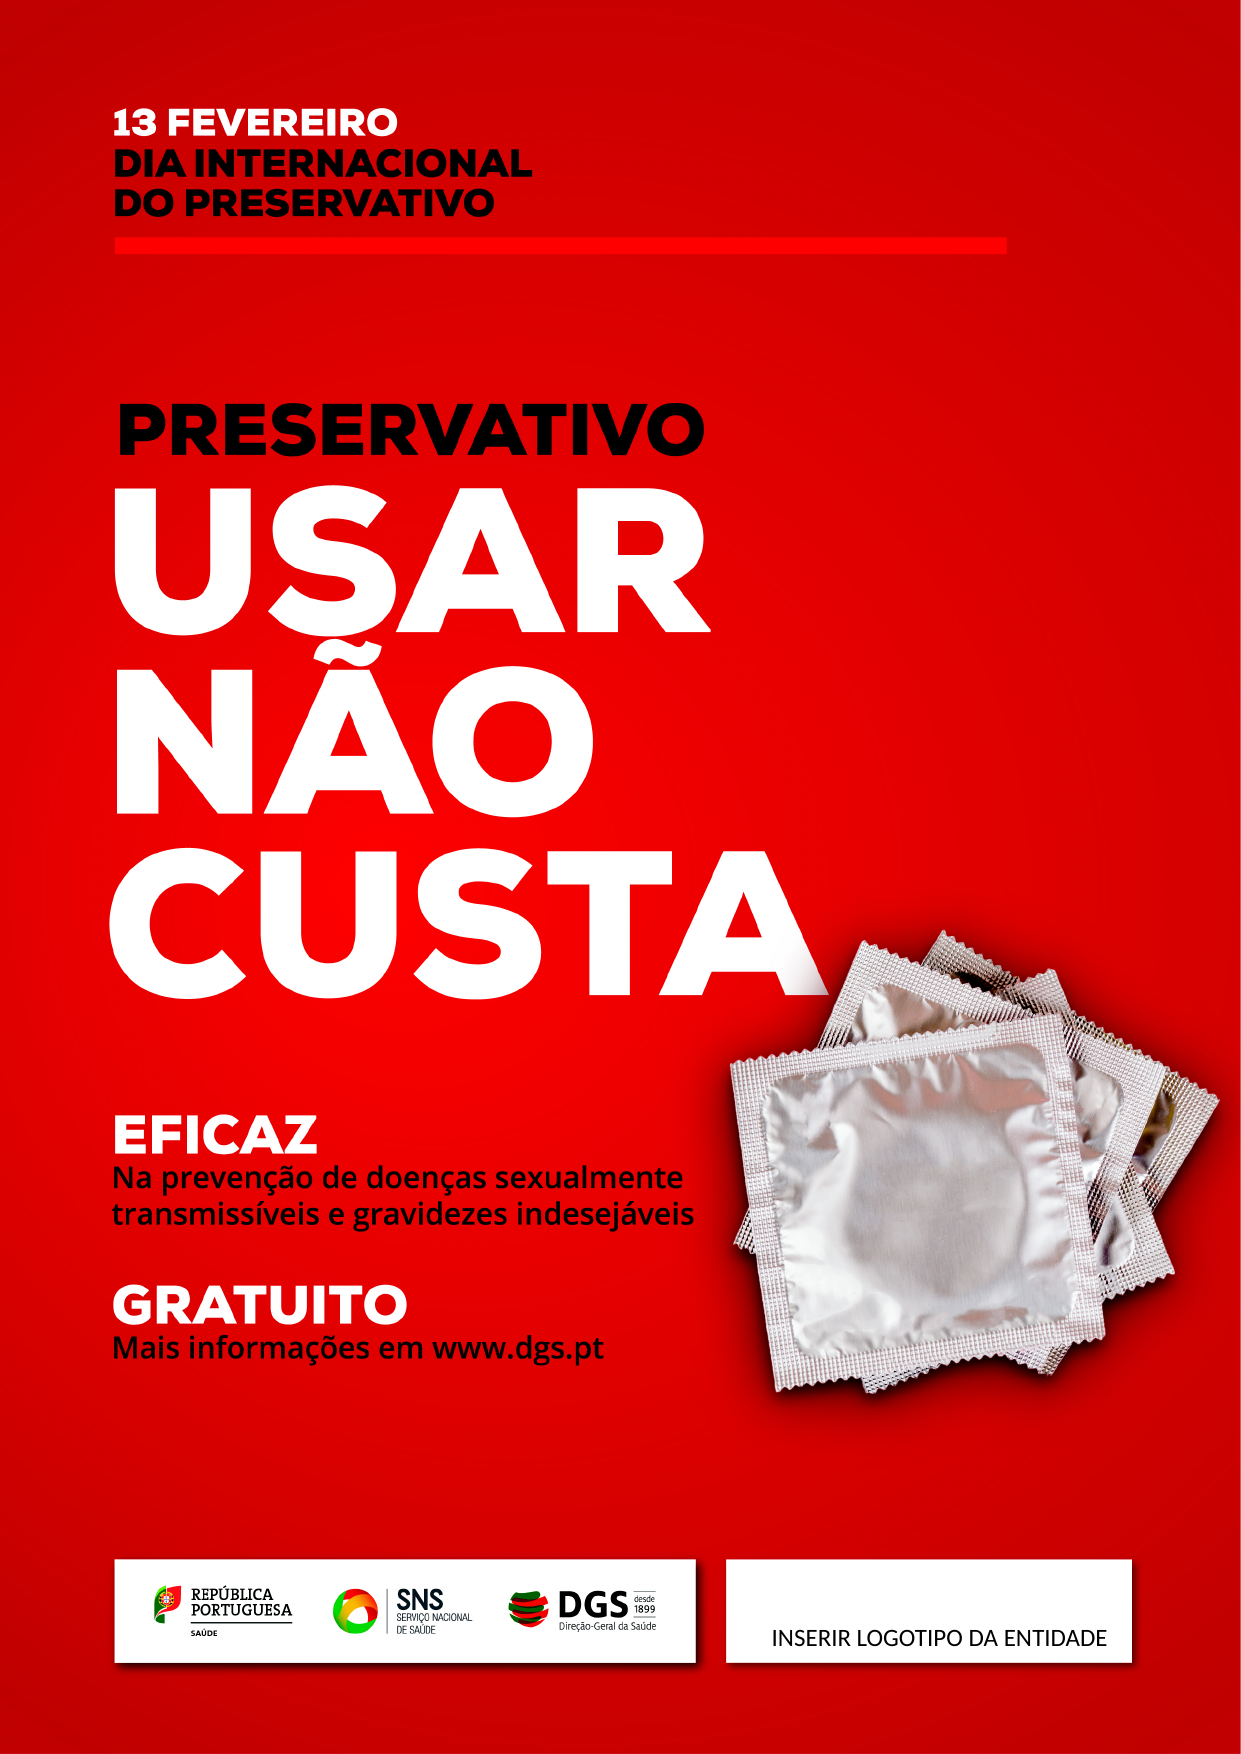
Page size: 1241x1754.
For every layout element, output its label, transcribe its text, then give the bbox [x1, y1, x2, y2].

picture [0, 0, 1241, 1754]
text_box INSERIR LOGOTIPO DA ENTIDADE [756, 1613, 1129, 1659]
